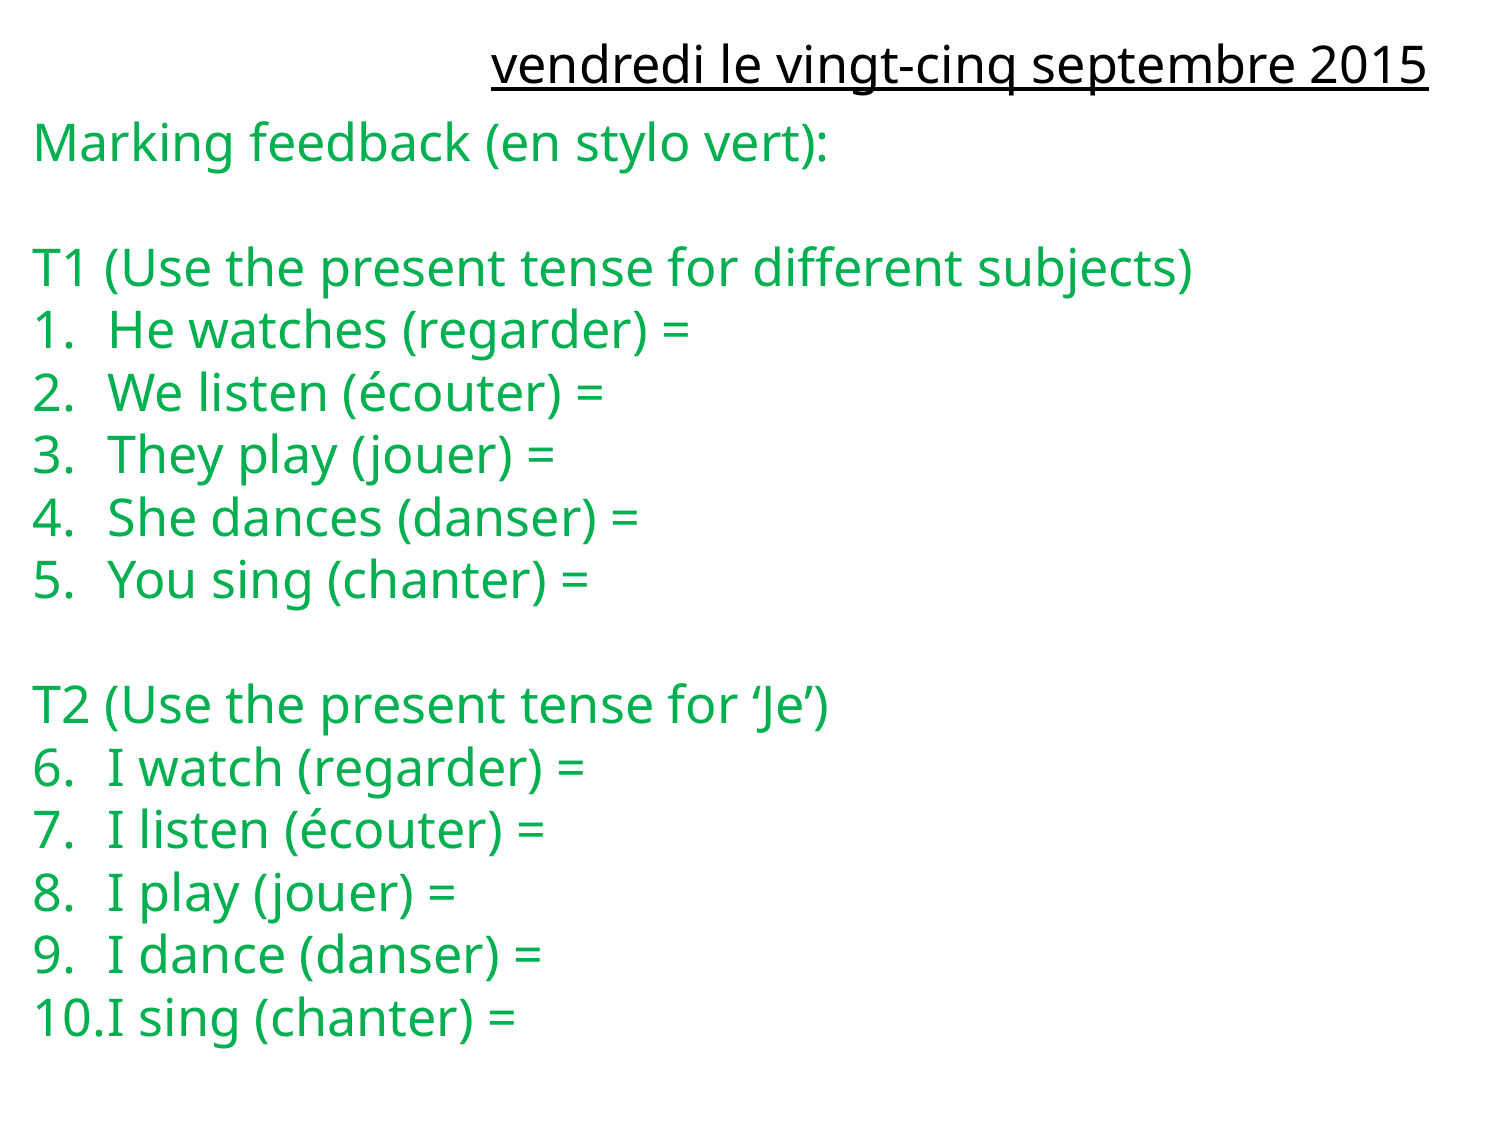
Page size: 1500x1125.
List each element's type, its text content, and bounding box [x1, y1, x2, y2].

text_box Marking feedback (en stylo vert): T1 (Use the present tense for different subjects) He watches (regarder) = We listen (écouter) = They play (jouer) = She dances (danser) = You sing (chanter) = T2 (Use the present tense for ‘Je’) I watch (regarder) = I listen (écouter) = I play (jouer) = I dance (danser) = I sing (chanter) = [17, 102, 1459, 1117]
text_box vendredi le vingt-cinq septembre 2015 [416, 23, 1444, 101]
